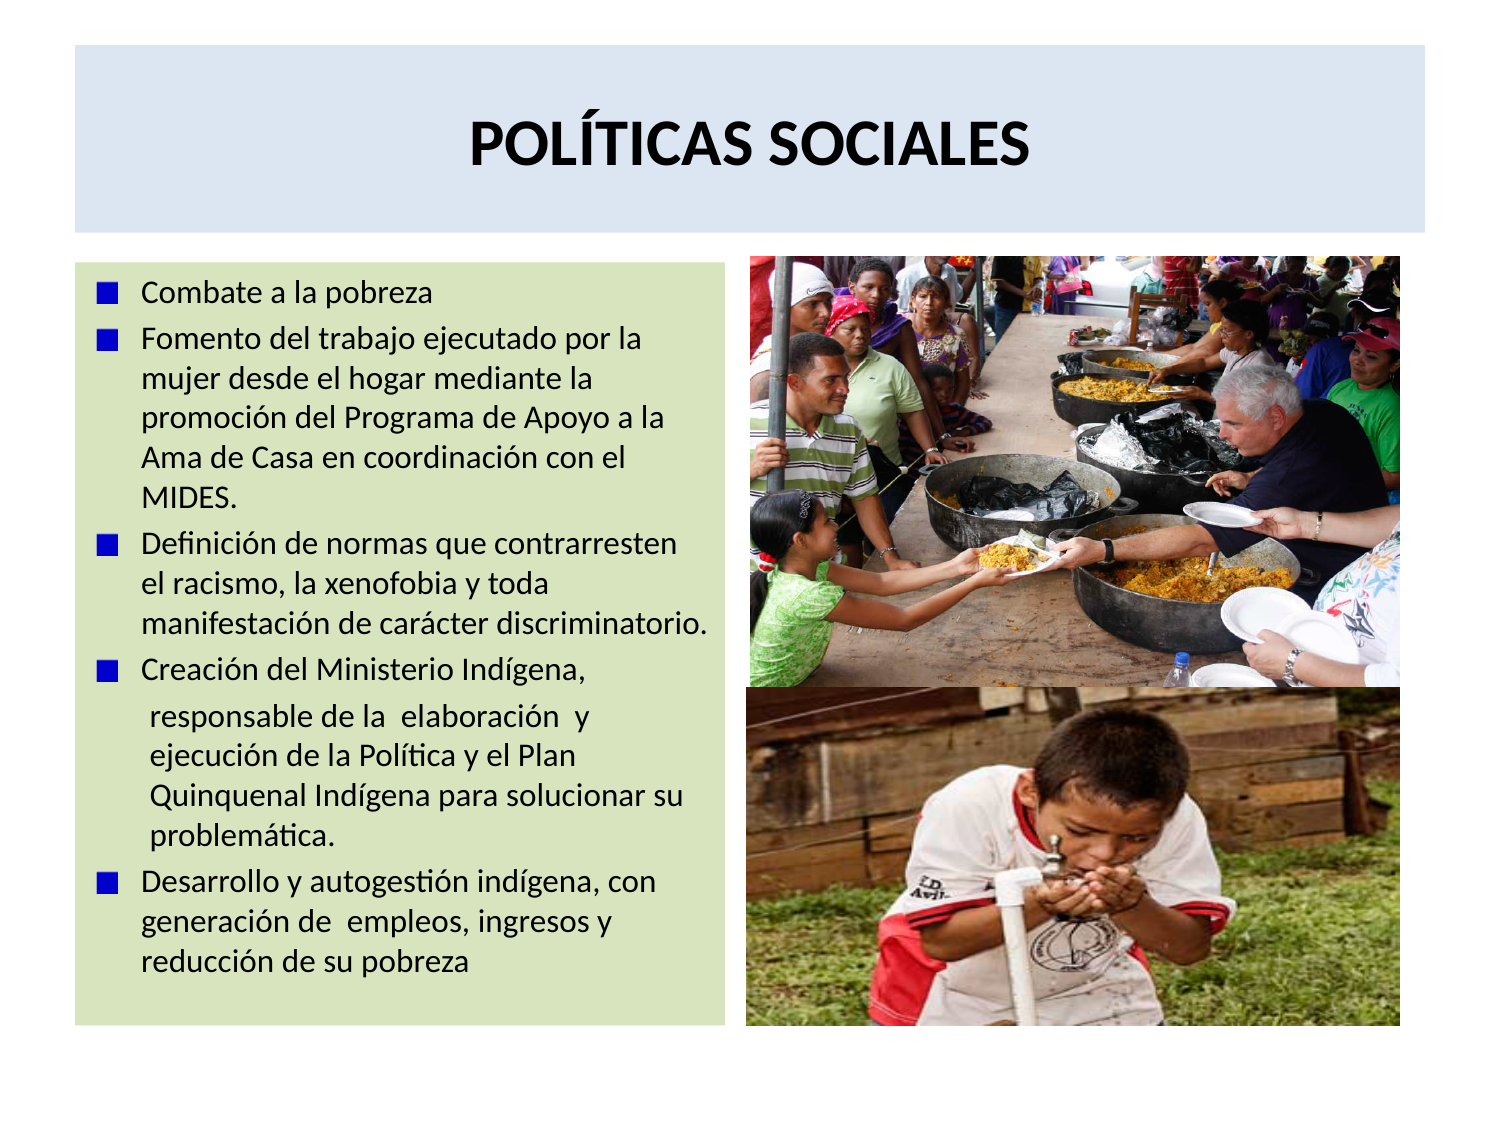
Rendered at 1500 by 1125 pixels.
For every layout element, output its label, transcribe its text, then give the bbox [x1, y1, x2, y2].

picture [90, 527, 118, 556]
picture [90, 865, 118, 894]
title POLÍTICAS SOCIALES [75, 45, 1425, 233]
picture [746, 256, 1401, 1026]
picture [90, 653, 118, 682]
picture [90, 275, 118, 304]
picture [90, 322, 118, 351]
list Combate a la pobreza Fomento del trabajo ejecutado por la mujer desde el hogar mediante la promoción del Programa de Apoyo a la Ama de Casa en coordinación con el MIDES. Definición de normas que contrarresten el racismo, la xenofobia y toda manifestación de carácter discriminatorio. Creación del Ministerio Indígena, responsable de la elaboración y ejecución de la Política y el Plan Quinquenal Indígena para solucionar su problemática. Desarrollo y autogestión indígena, con generación de empleos, ingresos y reducción de su pobreza [75, 262, 725, 1026]
